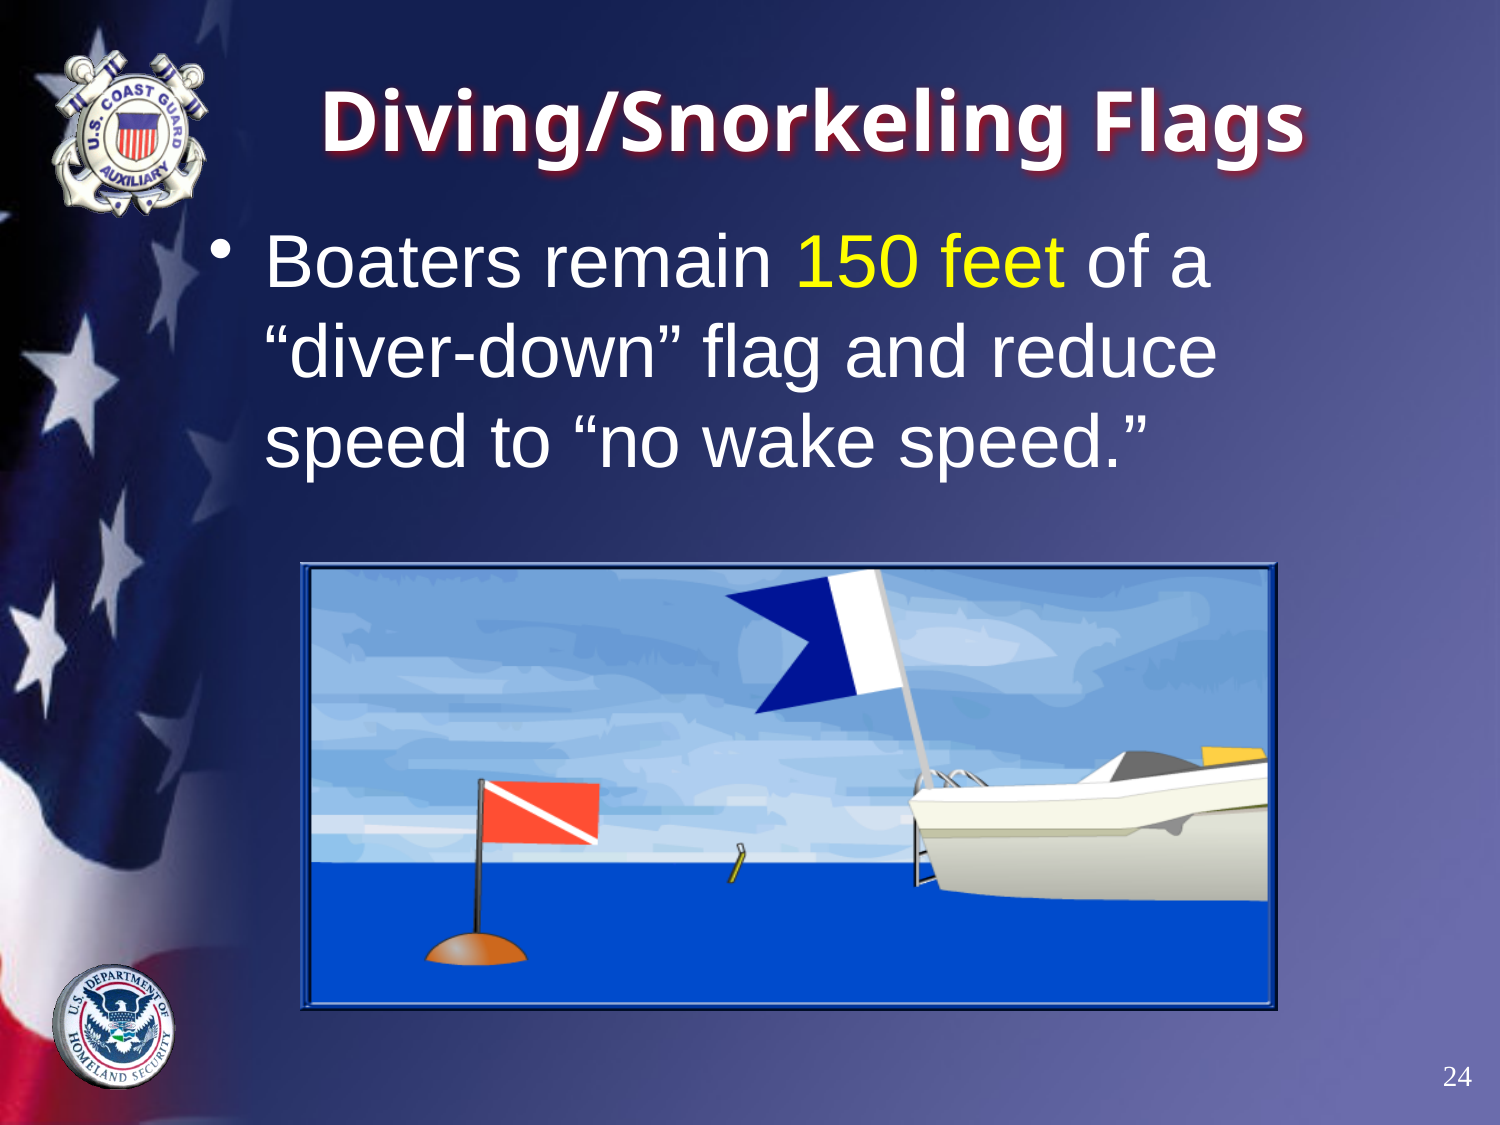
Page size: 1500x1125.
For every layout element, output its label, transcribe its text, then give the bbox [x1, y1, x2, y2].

slide_number 24 [1175, 1050, 1488, 1125]
title Diving/Snorkeling Flags [174, 24, 1450, 212]
list Boaters remain 150 feet of a “diver-down” flag and reduce speed to “no wake speed.” [193, 224, 1455, 618]
picture [0, 0, 1500, 1125]
